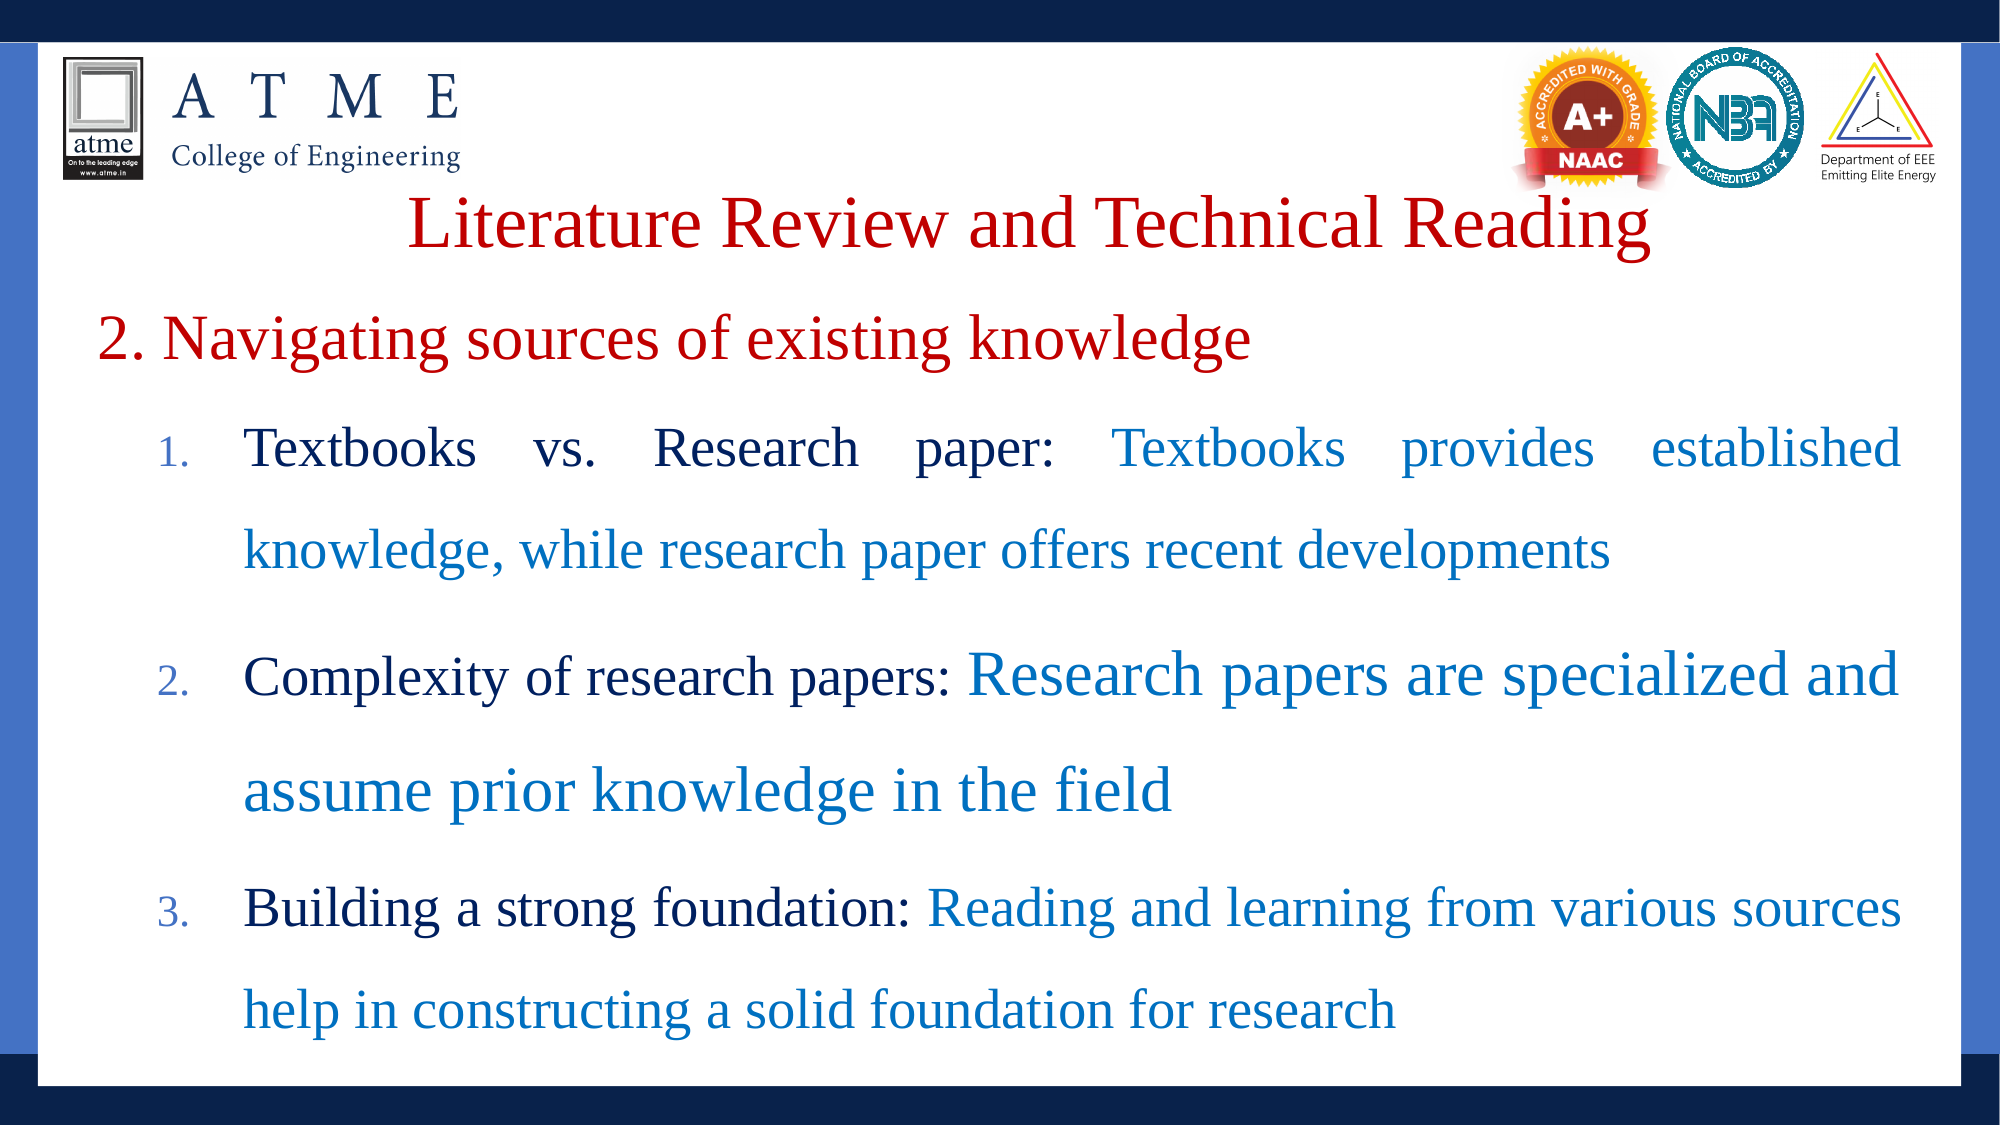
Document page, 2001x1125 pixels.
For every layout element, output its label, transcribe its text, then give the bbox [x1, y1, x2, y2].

picture [1666, 47, 1755, 71]
picture [1749, 47, 1804, 71]
picture [63, 57, 461, 180]
list 2. Navigating sources of existing knowledge Textbooks vs. Research paper: Textbooks provides established knowledge, while research paper offers recent developments Complexity of research papers: Research papers are specialized and assume prior knowledge in the field Building a strong foundation: Reading and learning from various sources help in constructing a solid foundation for research [82, 248, 1918, 1054]
picture [1815, 49, 1939, 71]
picture [0, 1054, 2000, 1125]
picture [1531, 60, 1651, 71]
picture [0, 0, 2000, 43]
title Literature Review and Technical Reading [82, 71, 1979, 294]
